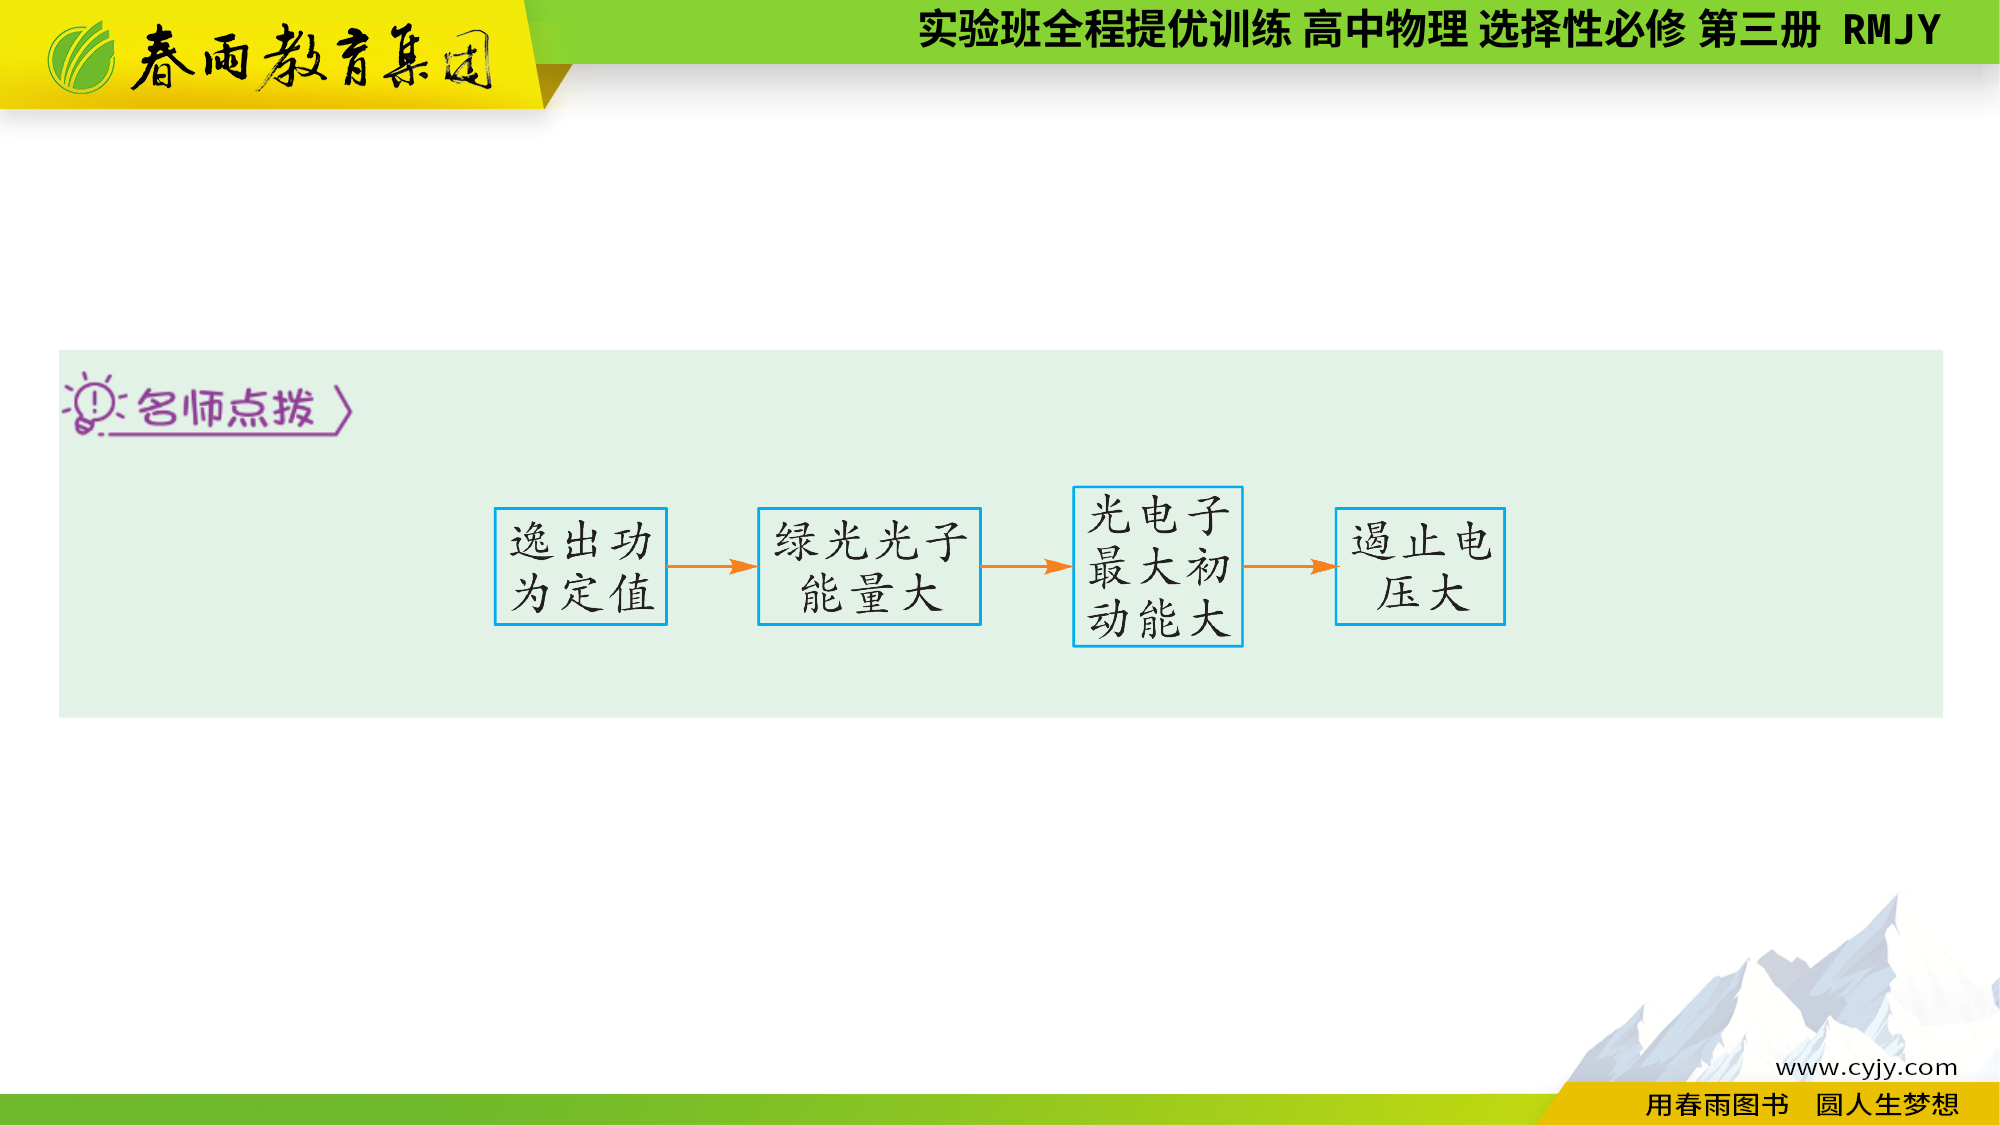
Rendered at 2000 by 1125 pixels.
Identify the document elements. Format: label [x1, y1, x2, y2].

picture [0, 0, 2000, 1125]
list [59, 349, 1944, 718]
